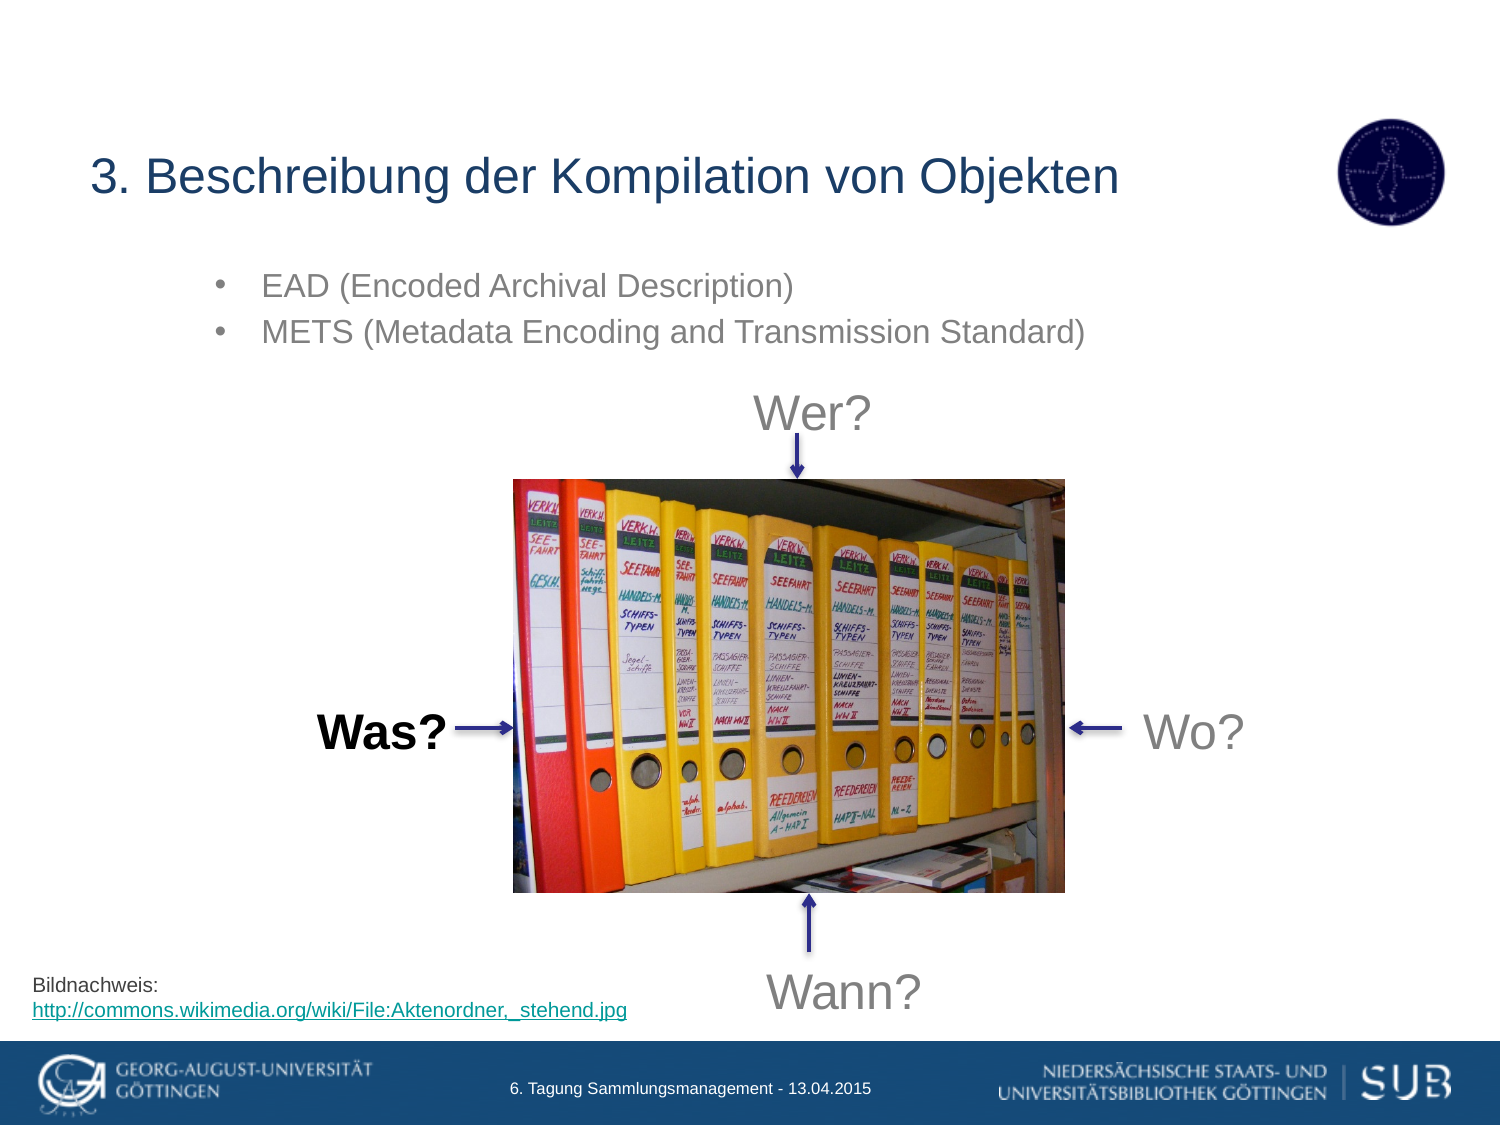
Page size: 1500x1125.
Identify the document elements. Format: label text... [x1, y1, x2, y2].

list EAD (Encoded Archival Description) METS (Metadata Encoding and Transmission Standard) [124, 256, 1475, 1000]
picture [1332, 113, 1451, 232]
text_box Was? [302, 692, 464, 768]
footer 6. Tagung Sammlungsmanagement - 13.04.2015 [395, 1050, 987, 1110]
picture [0, 1041, 1500, 1125]
text_box Wer? [739, 373, 888, 449]
text_box Wo? [1128, 692, 1261, 768]
text_box Wann? [751, 952, 938, 1027]
picture [513, 479, 1065, 894]
text_box Bildnachweis: http://commons.wikimedia.org/wiki/File:Aktenordner,_stehend.jpg [17, 964, 723, 1029]
title 3. Beschreibung der Kompilation von Objekten [74, 125, 1426, 221]
